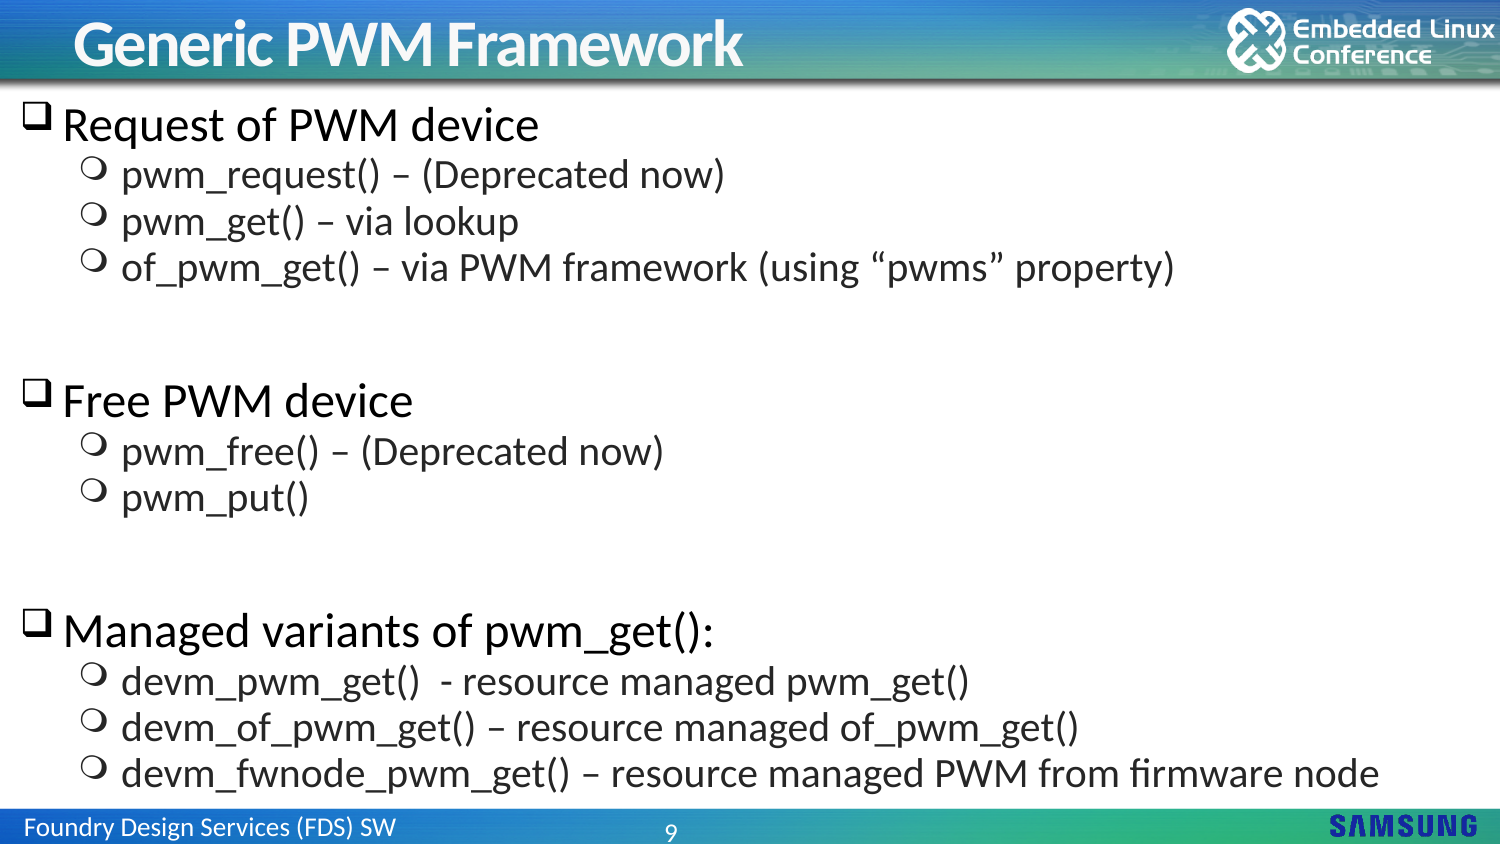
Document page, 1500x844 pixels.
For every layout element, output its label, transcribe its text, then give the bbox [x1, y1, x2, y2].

list Request of PWM device pwm_request() – (Deprecated now) pwm_get() – via lookup of_pwm_get() – via PWM framework (using “pwms” property) Free PWM device pwm_free() – (Deprecated now) pwm_put() Managed variants of pwm_get(): devm_pwm_get() - resource managed pwm_get() devm_of_pwm_get() – resource managed of_pwm_get() devm_fwnode_pwm_get() – resource managed PWM from firmware node [4, 84, 1500, 810]
picture [0, 0, 1500, 844]
title Generic PWM Framework [58, 1, 1430, 78]
